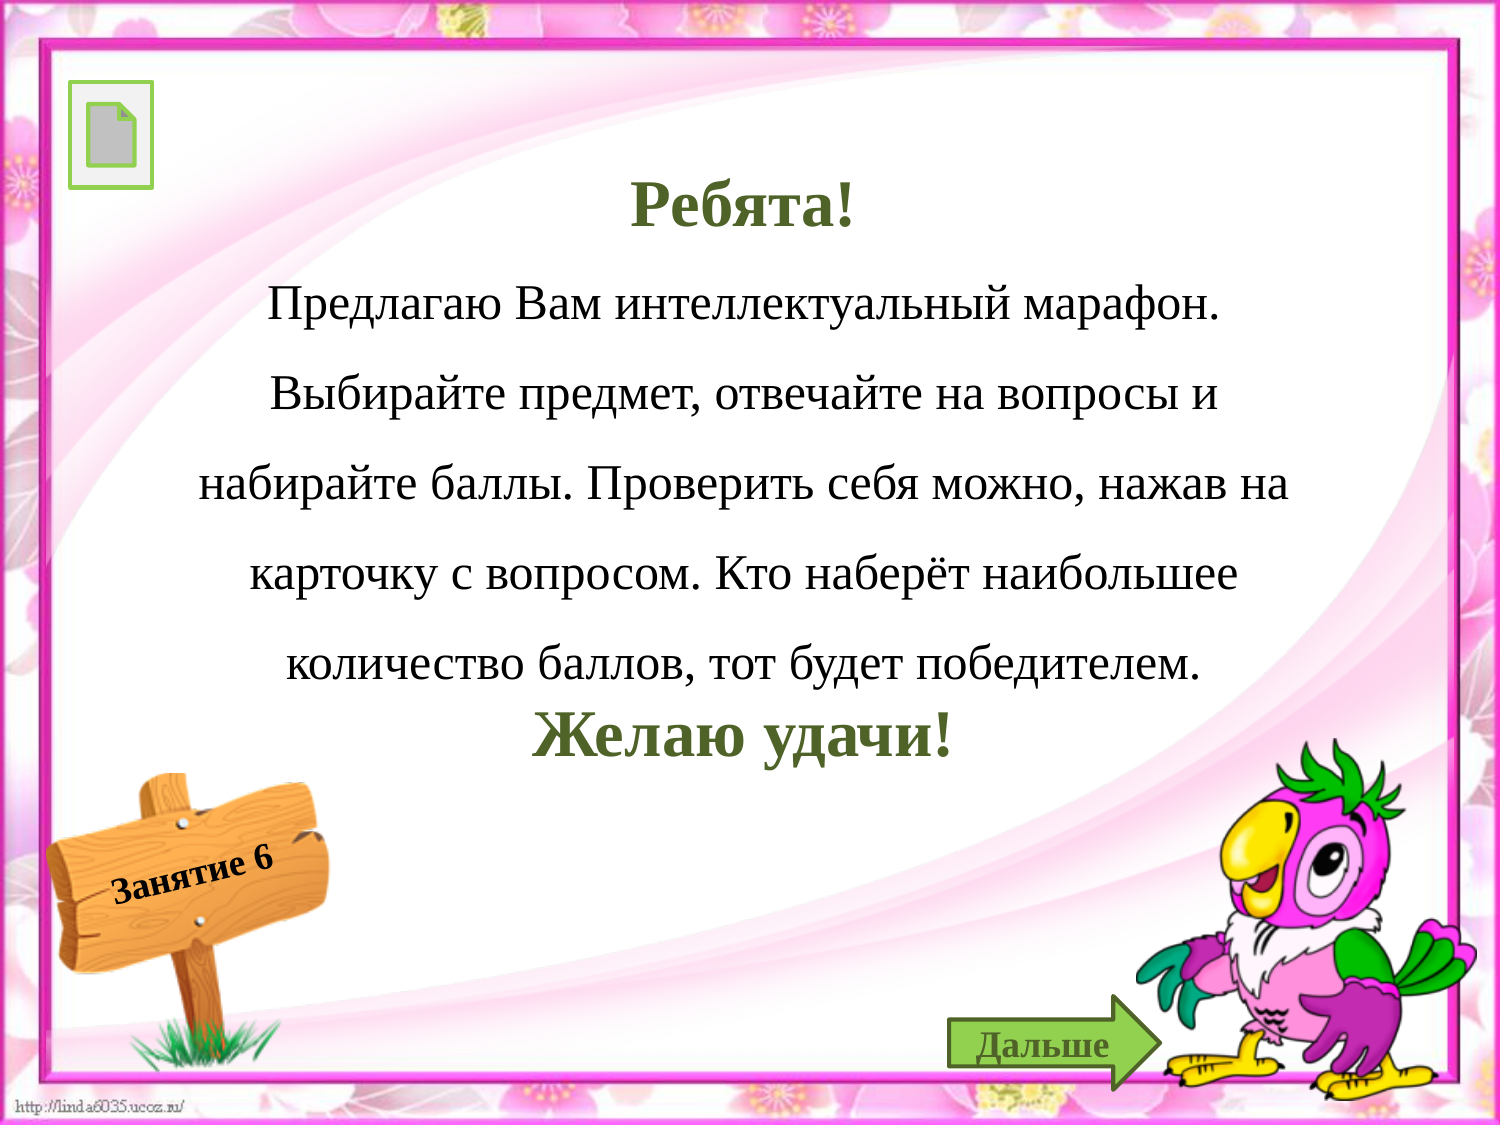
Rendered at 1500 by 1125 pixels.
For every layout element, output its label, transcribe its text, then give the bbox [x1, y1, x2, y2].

text_box Дальше [947, 994, 1163, 1092]
picture [0, 0, 1500, 1125]
text_box Ребята! Предлагаю Вам интеллектуальный марафон. Выбирайте предмет, отвечайте на вопросы и набирайте баллы. Проверить себя можно, нажав на карточку с вопросом. Кто наберёт наибольшее количество баллов, тот будет победителем. Желаю удачи! [152, 152, 1336, 777]
text_box [68, 80, 154, 190]
